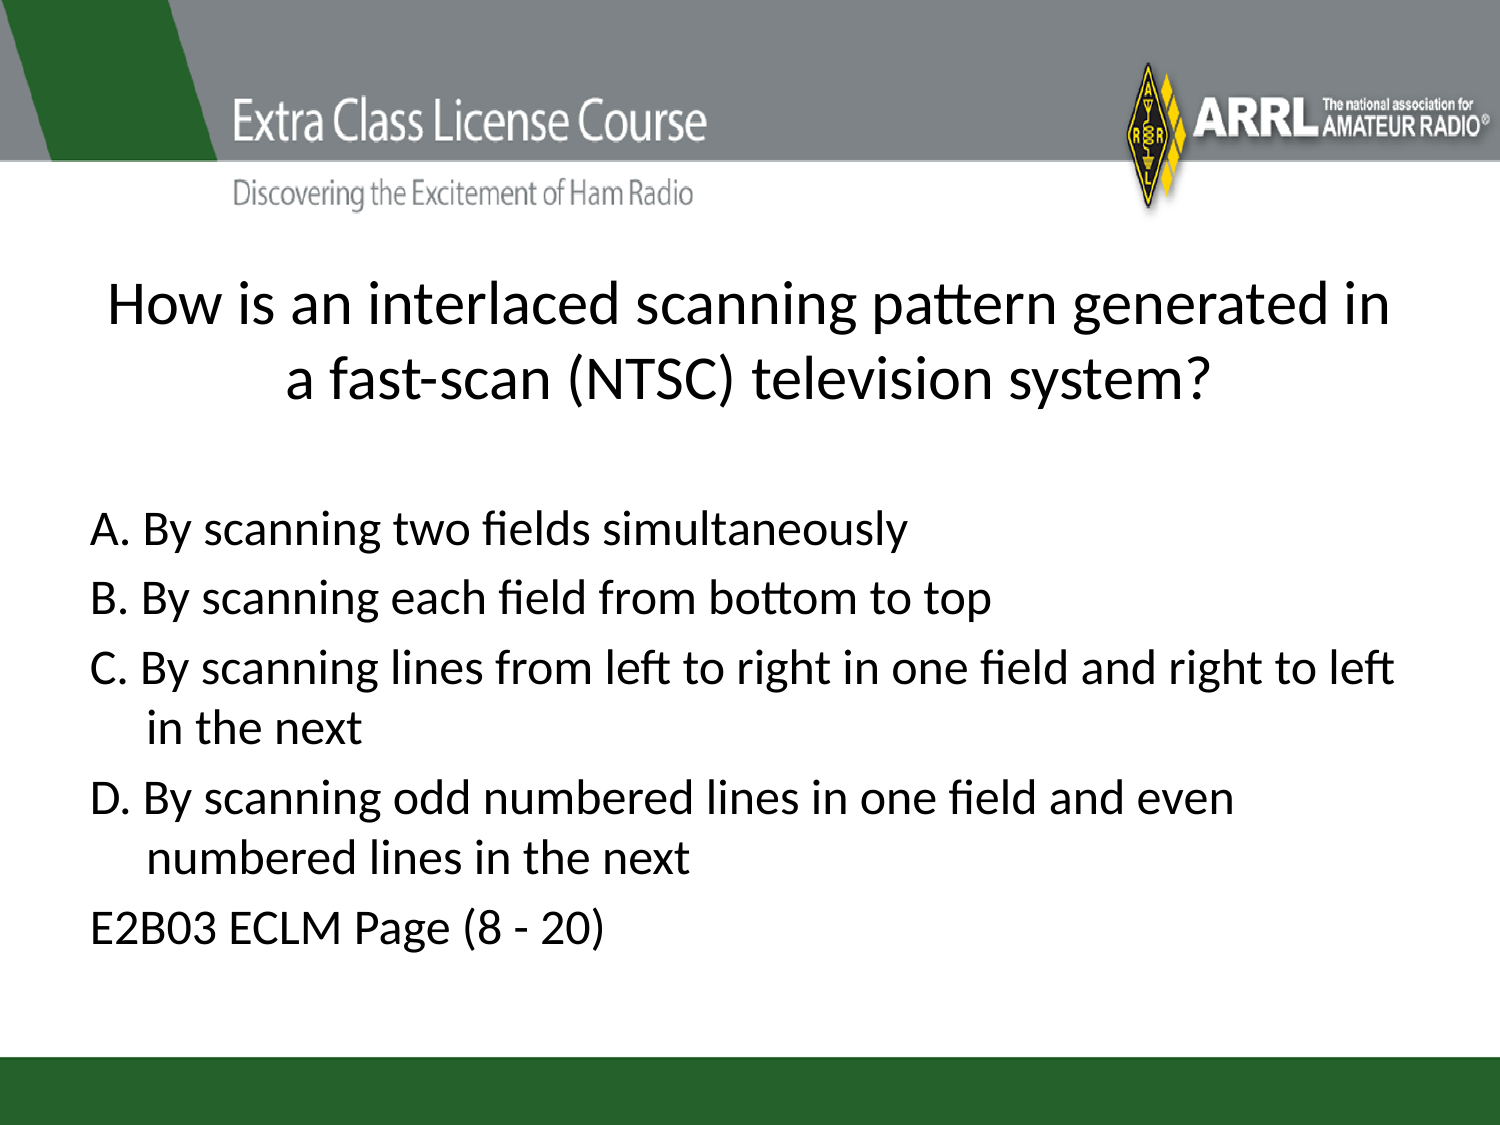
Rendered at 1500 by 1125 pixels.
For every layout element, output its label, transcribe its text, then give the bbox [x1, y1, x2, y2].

title How is an interlaced scanning pattern generated in a fast-scan (NTSC) television system? [75, 254, 1425, 435]
picture [0, 0, 1500, 1125]
list A. By scanning two fields simultaneously B. By scanning each field from bottom to top C. By scanning lines from left to right in one field and right to left in the next D. By scanning odd numbered lines in one field and even numbered lines in the next E2B03 ECLM Page (8 - 20) [75, 487, 1425, 1005]
